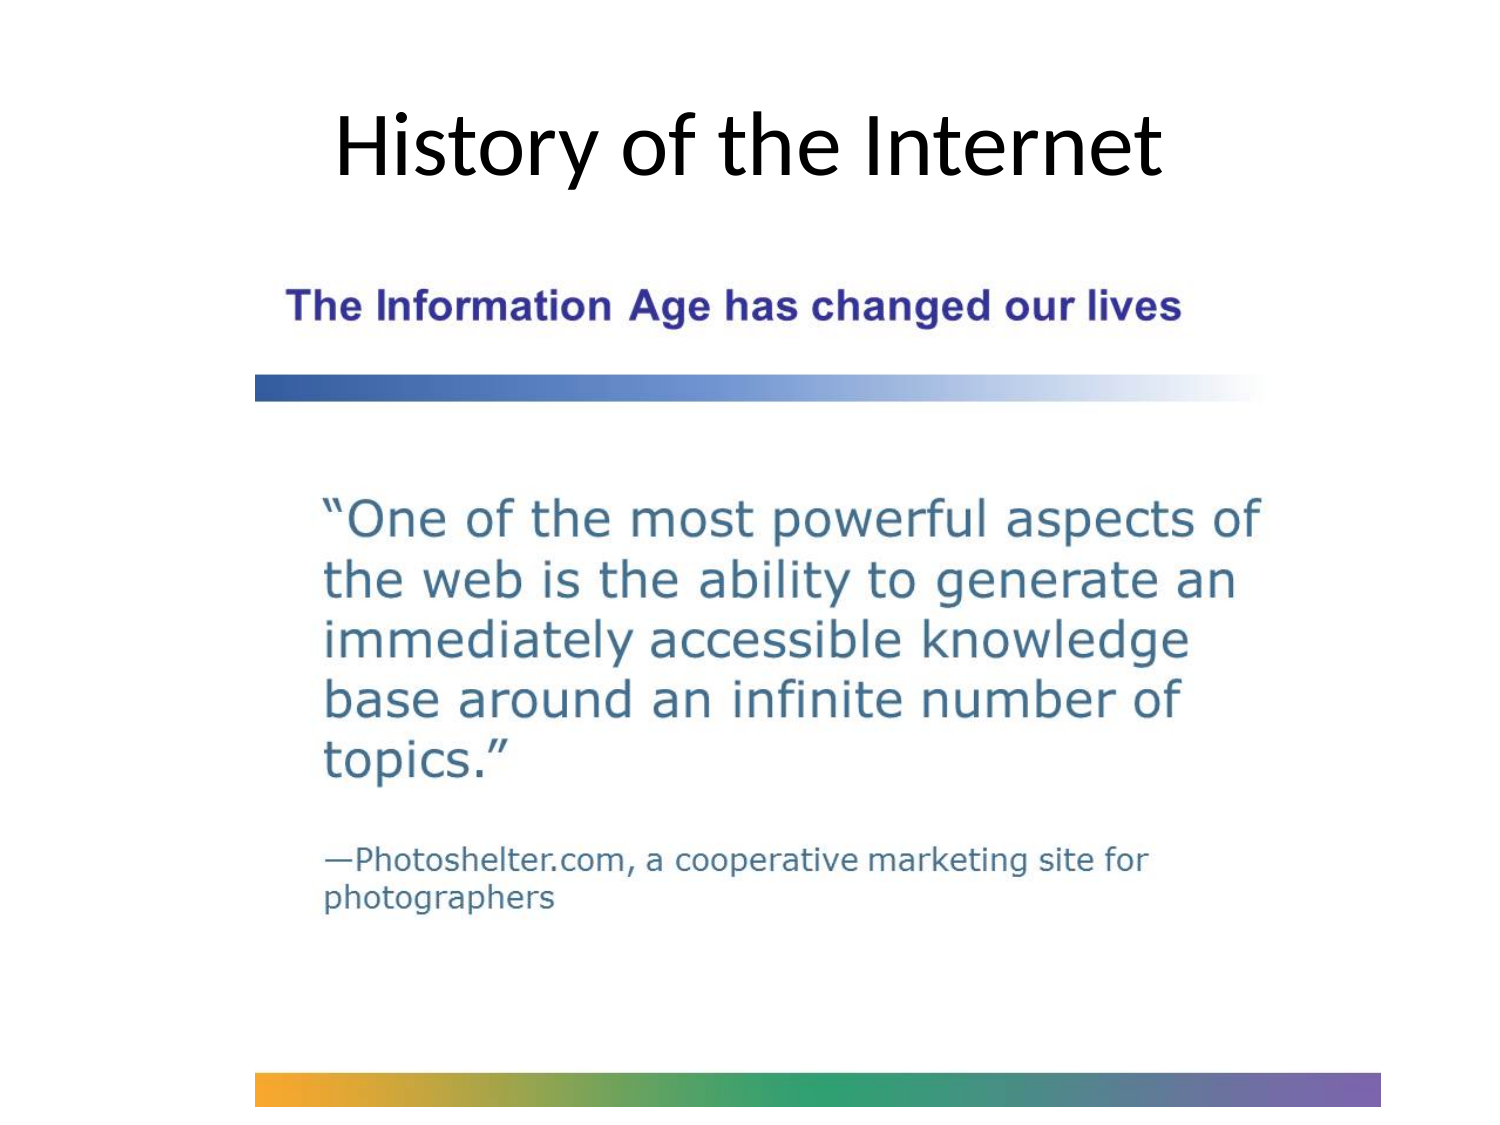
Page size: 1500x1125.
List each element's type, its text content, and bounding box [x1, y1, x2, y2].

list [254, 262, 1381, 1107]
title History of the Internet [75, 45, 1425, 233]
